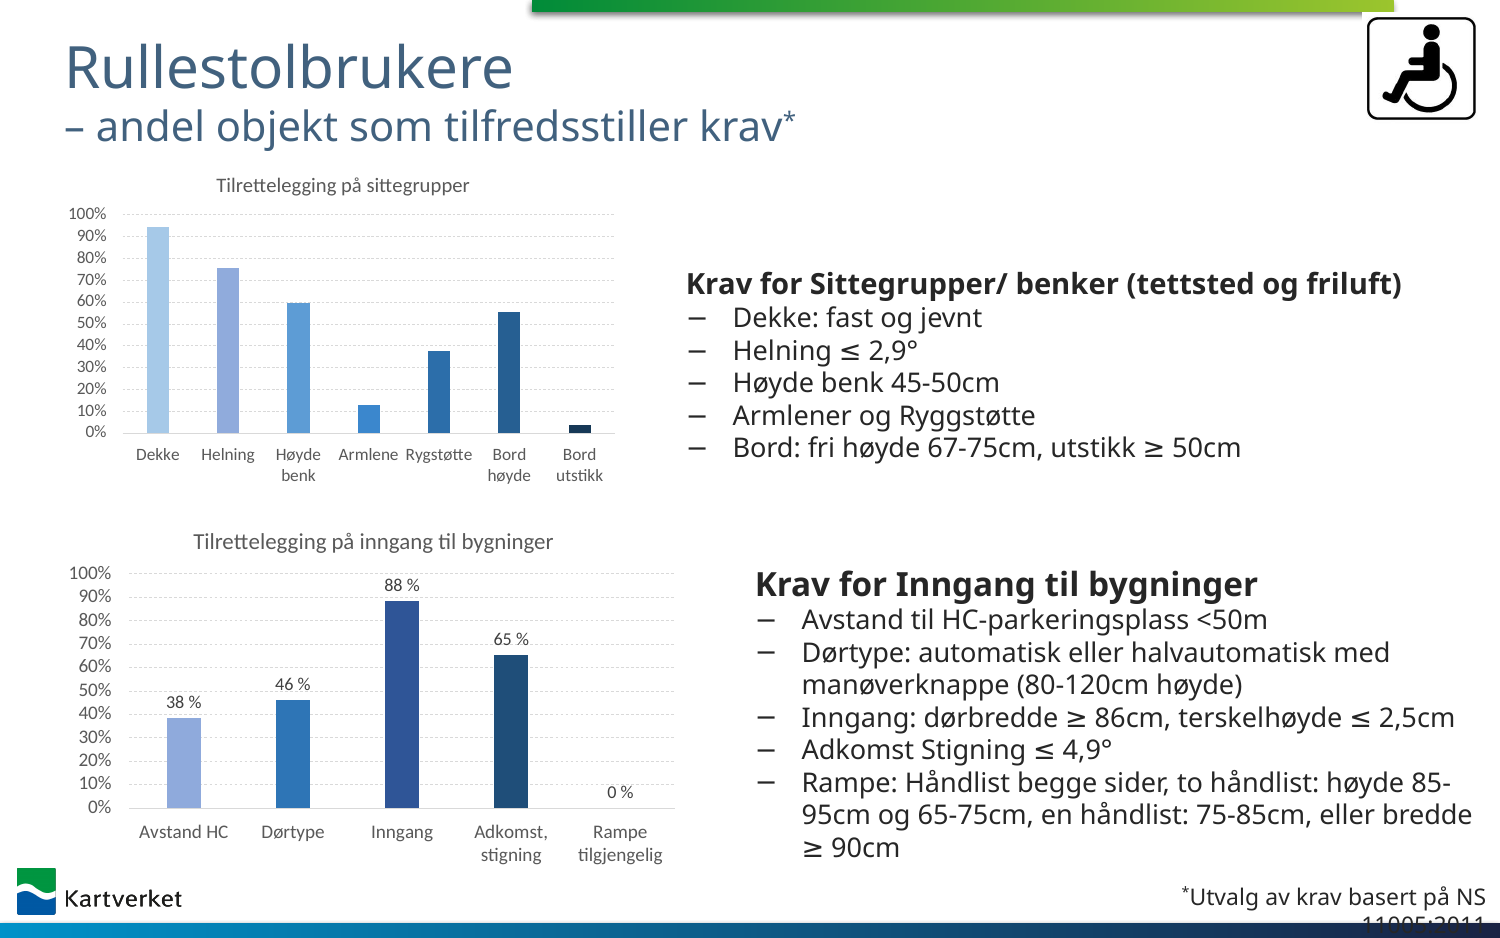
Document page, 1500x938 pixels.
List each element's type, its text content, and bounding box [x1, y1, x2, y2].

picture [62, 166, 625, 492]
text_box Krav for Sittegrupper/ benker (tettsted og friluft) Dekke: fast og jevnt Helning ≤ 2,9° Høyde benk 45-50cm Armlener og Ryggstøtte Bord: fri høyde 67-75cm, utstikk ≥ 50cm [670, 258, 1418, 471]
text_box Krav for Inngang til bygninger Avstand til HC-parkeringsplass <50m Dørtype: automatisk eller halvautomatisk med manøverknappe (80-120cm høyde) Inngang: dørbredde ≥ 86cm, terskelhøyde ≤ 2,5cm Adkomst Stigning ≤ 4,9° Rampe: Håndlist begge sider, to håndlist: høyde 85-95cm og 65-75cm, en håndlist: 75-85cm, eller bredde ≥ 90cm [740, 555, 1491, 870]
text_box Rullestolbrukere – andel objekt som tilfredsstiller krav* [49, 25, 1431, 158]
picture [62, 520, 686, 874]
text_box *Utvalg av krav basert på NS 11005:2011 [1068, 873, 1500, 938]
picture [1362, 12, 1481, 126]
